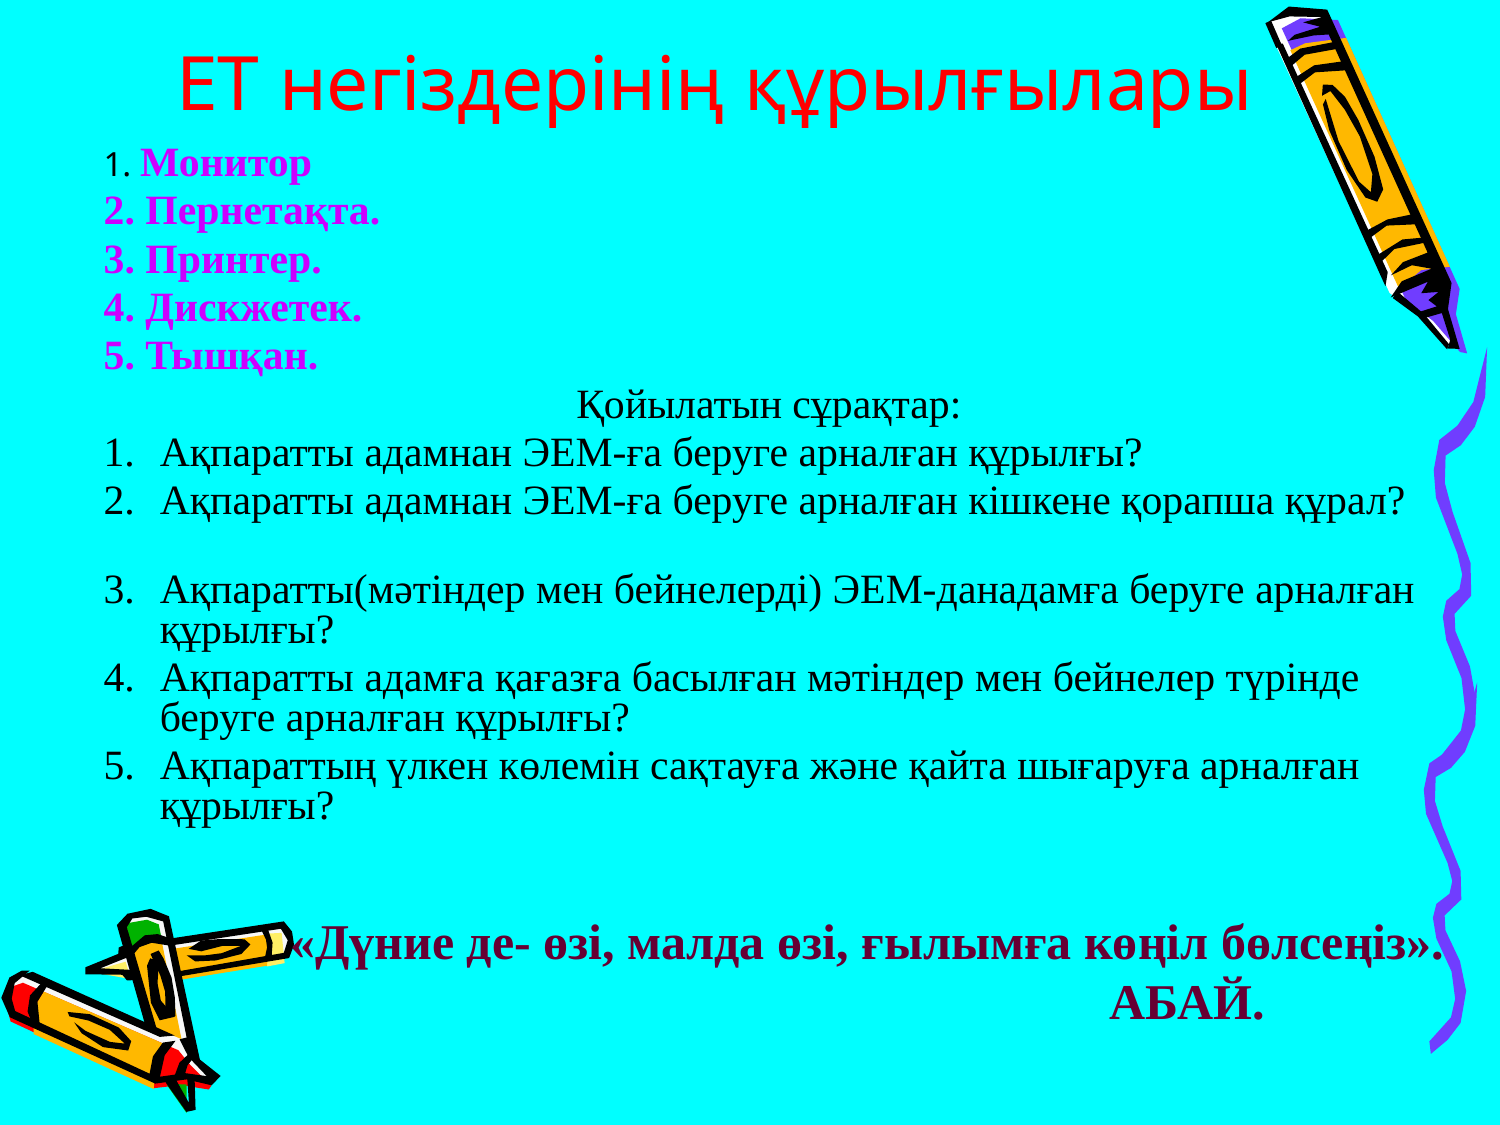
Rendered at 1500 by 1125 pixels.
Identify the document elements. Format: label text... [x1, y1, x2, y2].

title ЕТ негіздерінің құрылғылары [53, 0, 1376, 133]
list 1. Монитор 2. Пернетақта. 3. Принтер. 4. Дискжетек. 5. Тышқан. Қойылатын сұрақтар: Ақпаратты адамнан ЭЕМ-ға беруге арналған құрылғы? Ақпаратты адамнан ЭЕМ-ға беруге арналған кішкене қорапша құрал? Ақпаратты(мәтіндер мен бейнелерді) ЭЕМ-данадамға беруге арналған құрылғы? Ақпаратты адамға қағазға басылған мәтіндер мен бейнелер түрінде беруге арналған құрылғы? Ақпараттың үлкен көлемін сақтауға және қайта шығаруға арналған құрылғы? [88, 137, 1439, 880]
text_box «Дүние де- өзі, малда өзі, ғылымға көңіл бөлсеңіз». АБАЙ. [253, 902, 1471, 1037]
